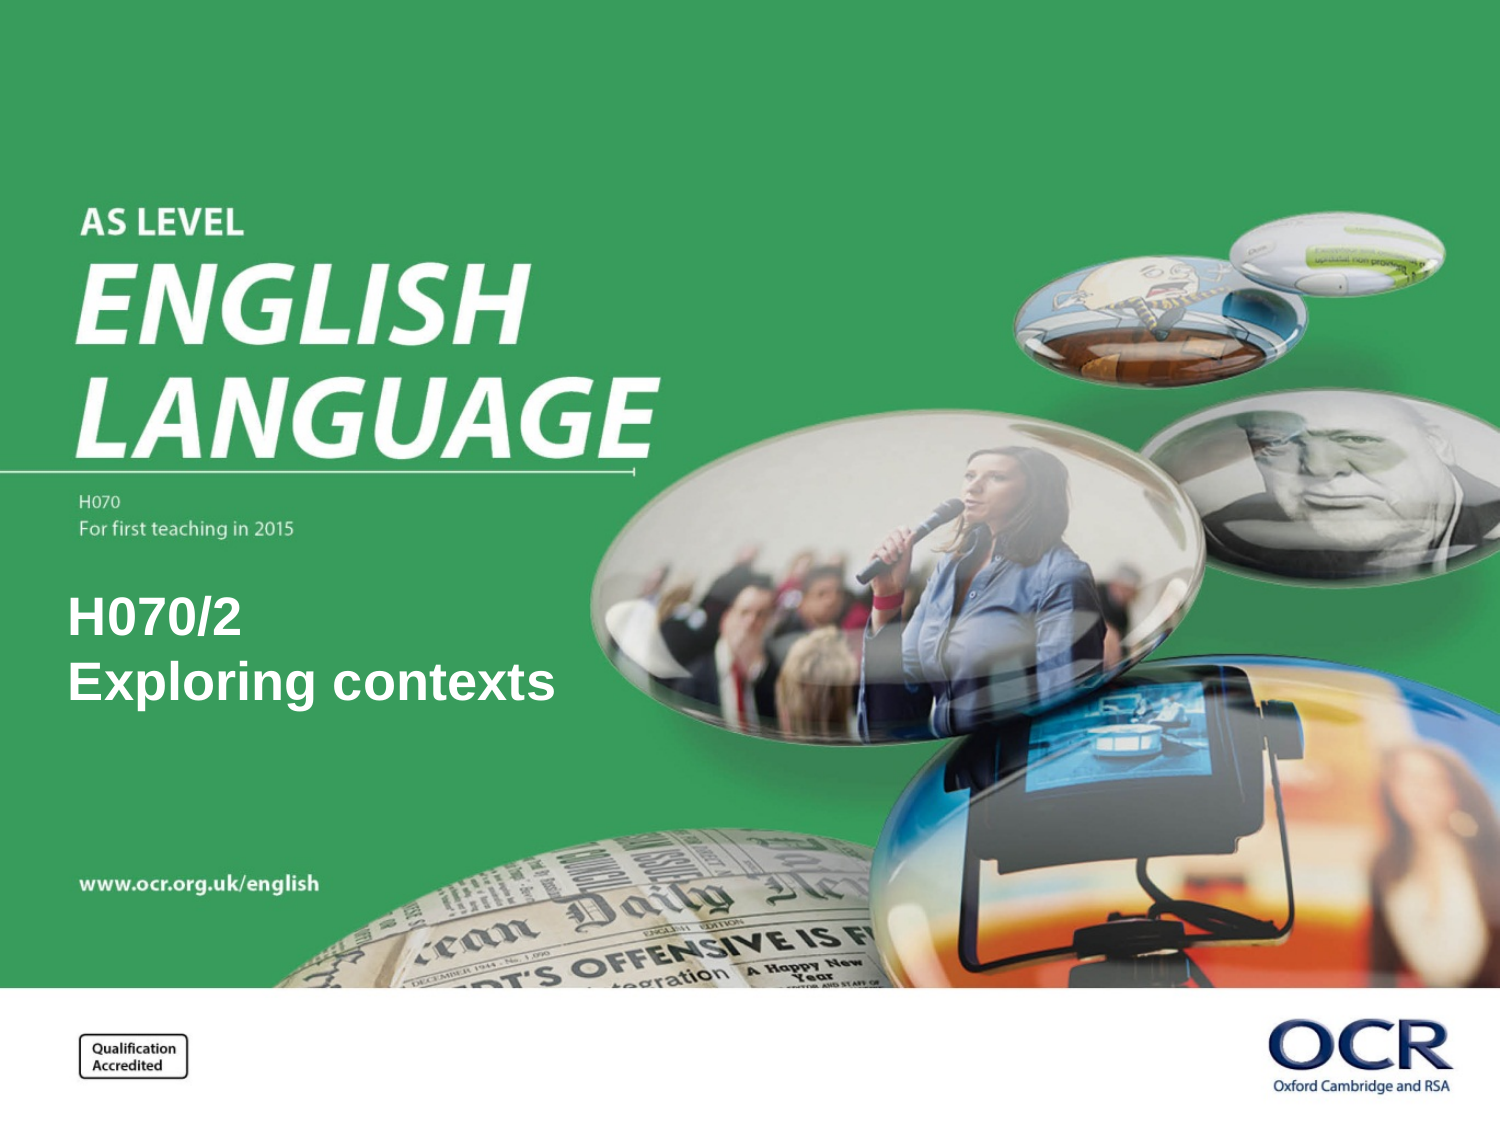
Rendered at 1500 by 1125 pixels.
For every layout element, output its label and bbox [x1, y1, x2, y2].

list [0, 0, 1500, 1125]
